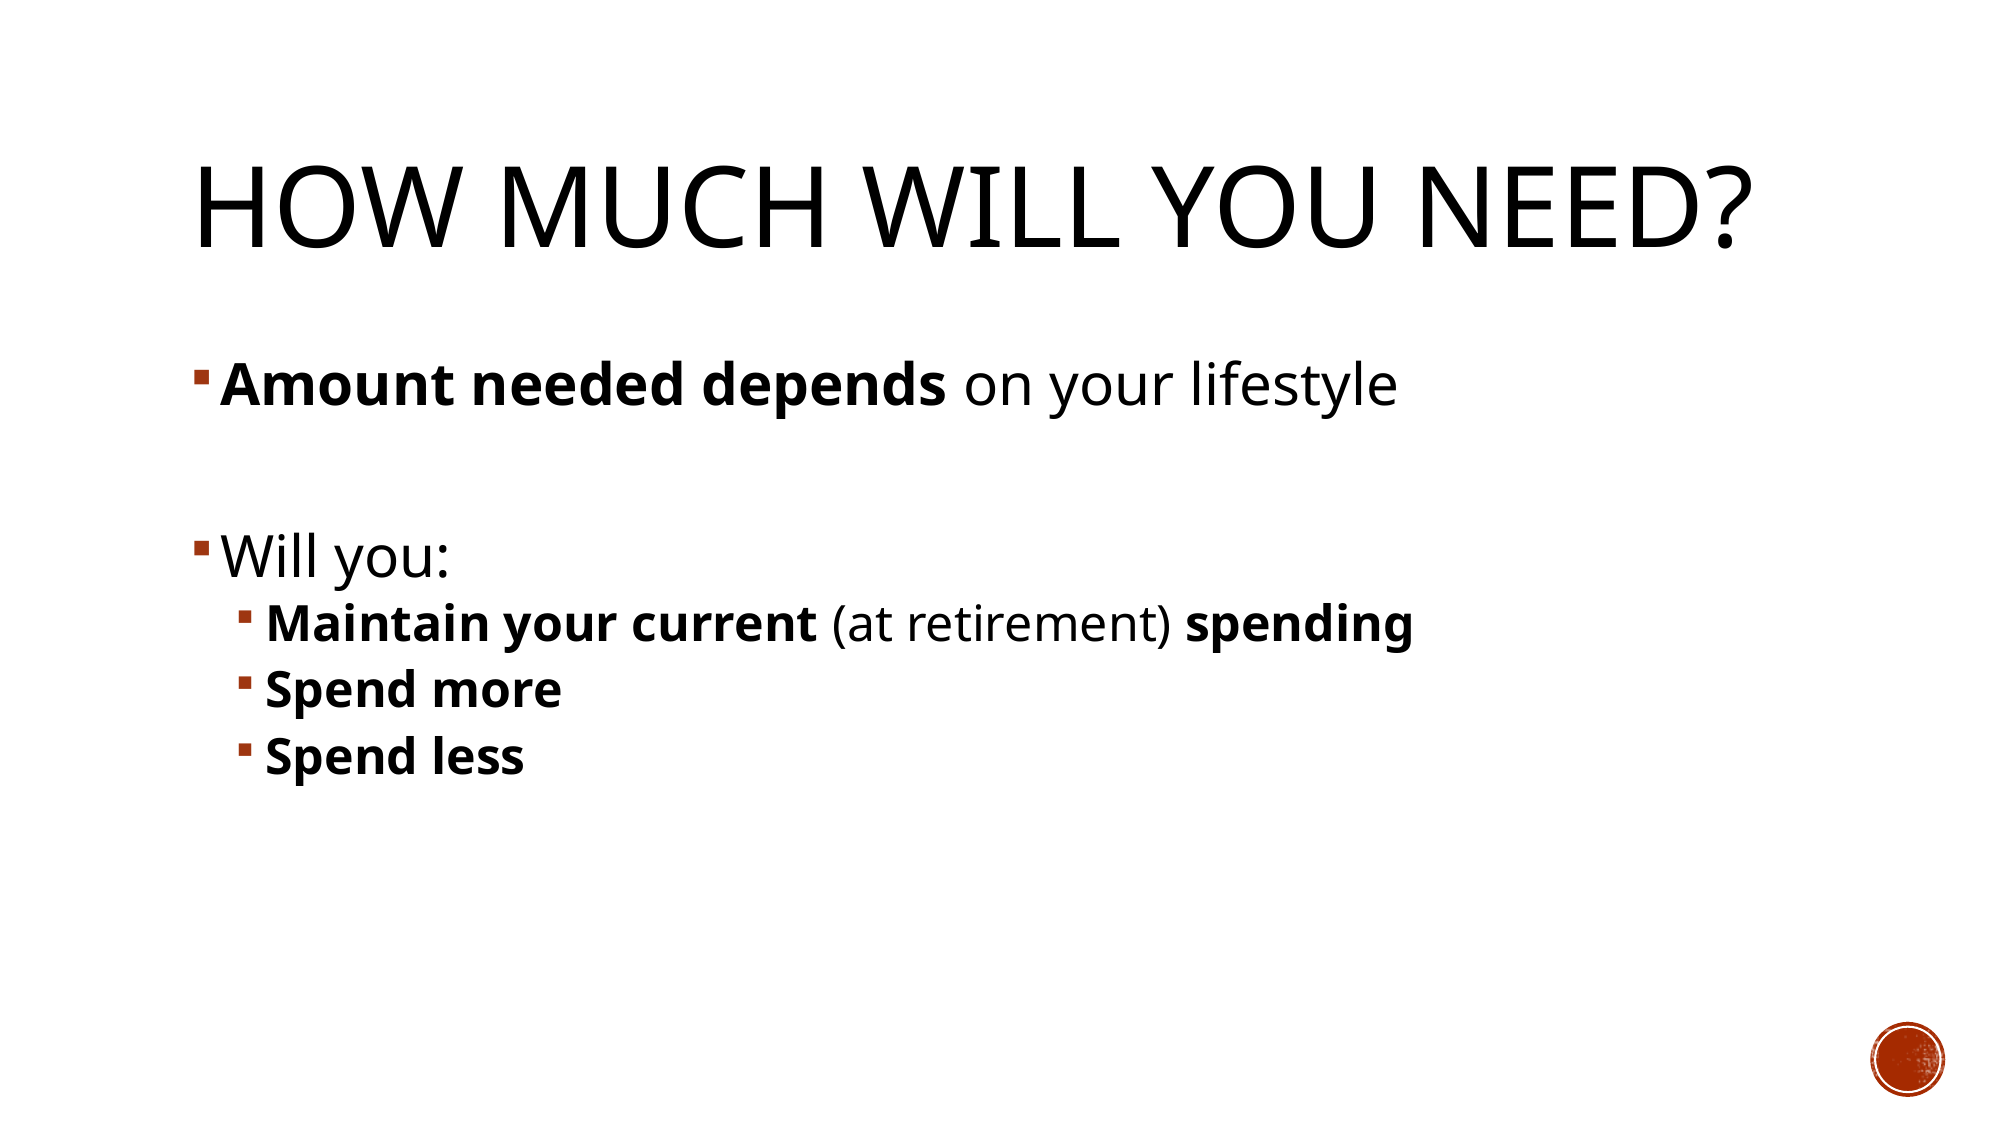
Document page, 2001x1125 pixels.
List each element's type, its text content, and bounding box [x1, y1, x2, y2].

title How much will you need? [175, 79, 1826, 344]
list Amount needed depends on your lifestyle Will you: Maintain your current (at retirement) spending Spend more Spend less [175, 348, 1826, 1013]
